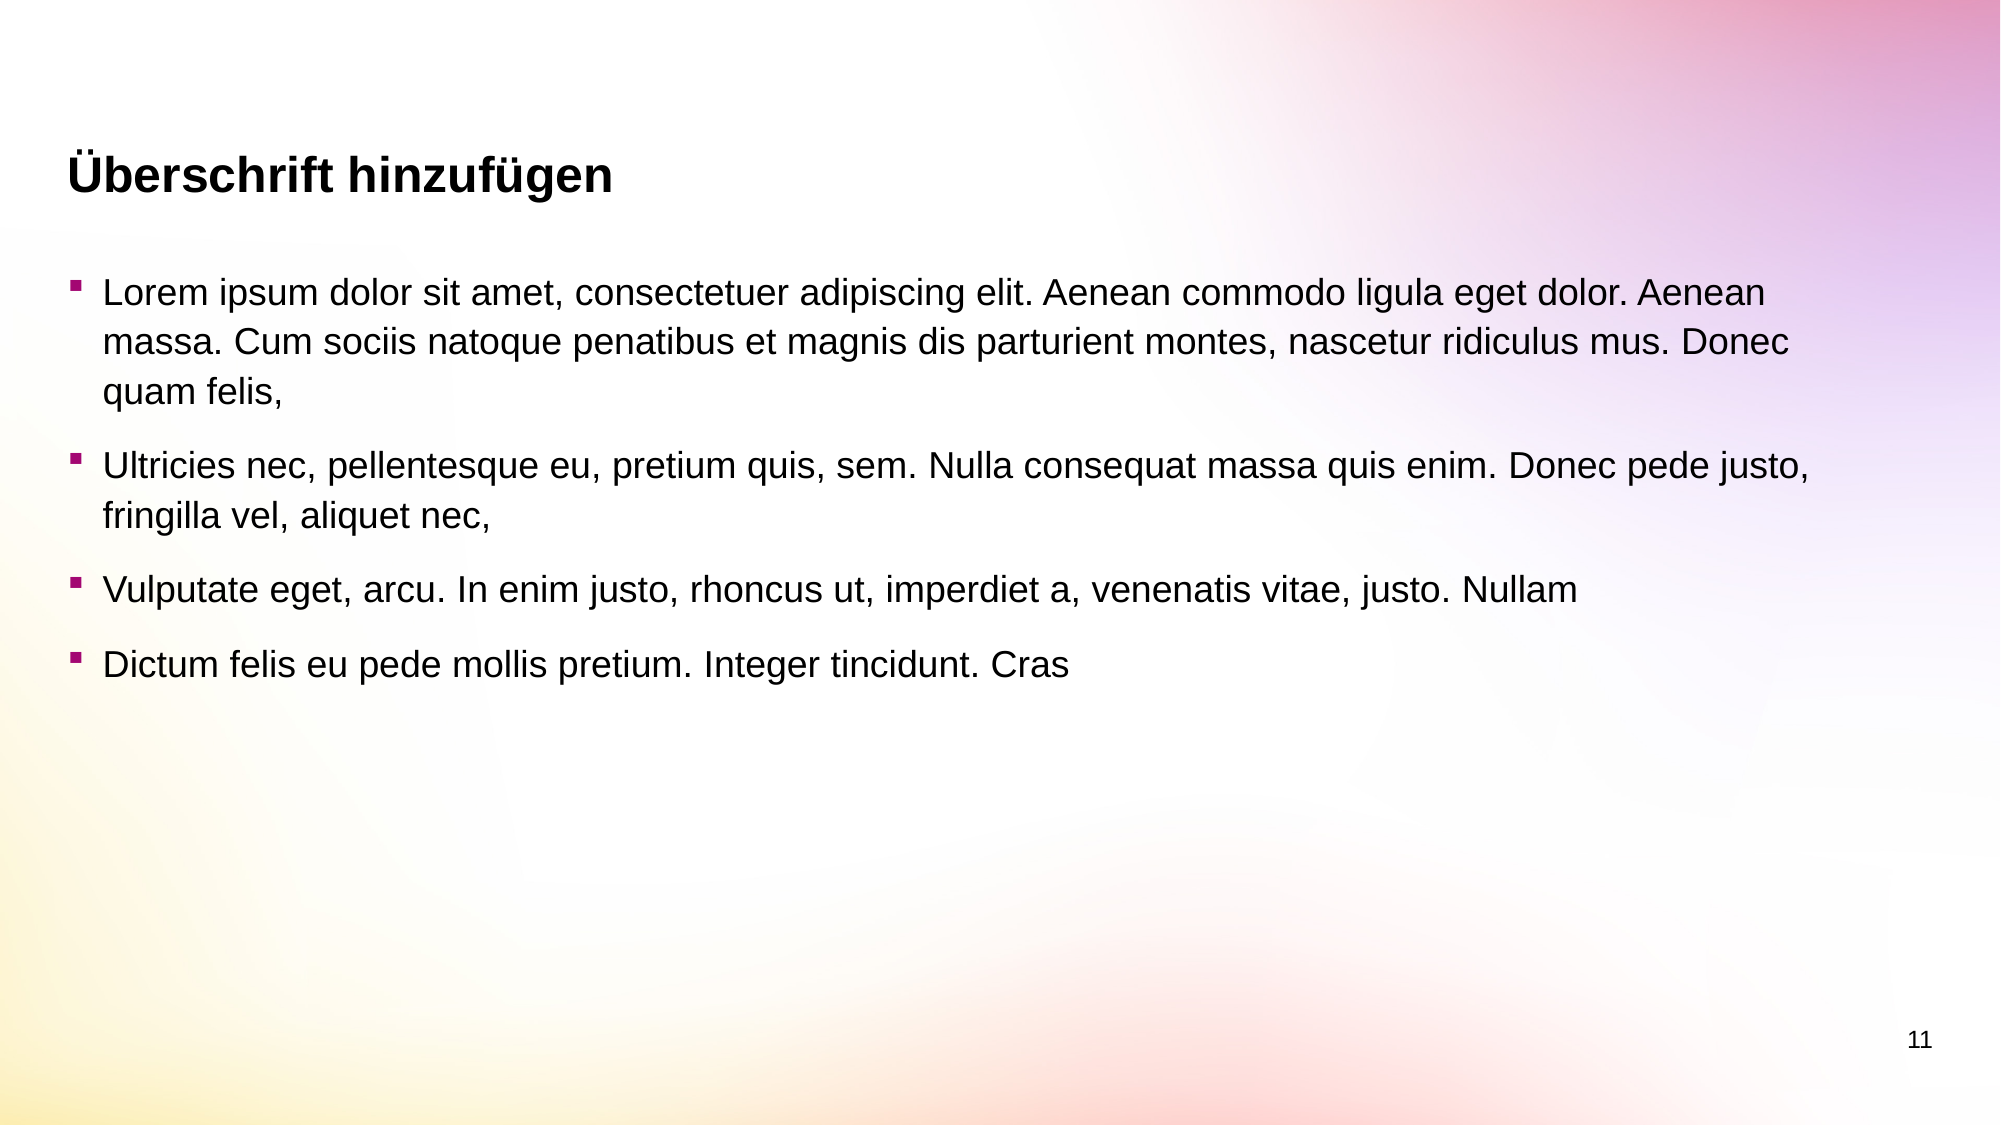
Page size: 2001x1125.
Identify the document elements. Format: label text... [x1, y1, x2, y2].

list Lorem ipsum dolor sit amet, consectetuer adipiscing elit. Aenean commodo ligula eget dolor. Aenean massa. Cum sociis natoque penatibus et magnis dis parturient montes, nascetur ridiculus mus. Donec quam felis, Ultricies nec, pellentesque eu, pretium quis, sem. Nulla consequat massa quis enim. Donec pede justo, fringilla vel, aliquet nec, Vulputate eget, arcu. In enim justo, rhoncus ut, imperdiet a, venenatis vitae, justo. Nullam Dictum felis eu pede mollis pretium. Integer tincidunt. Cras [67, 263, 1822, 973]
title Überschrift hinzufügen [67, 78, 1822, 203]
slide_number 11 [1821, 1008, 1933, 1069]
picture [0, 0, 2001, 1125]
